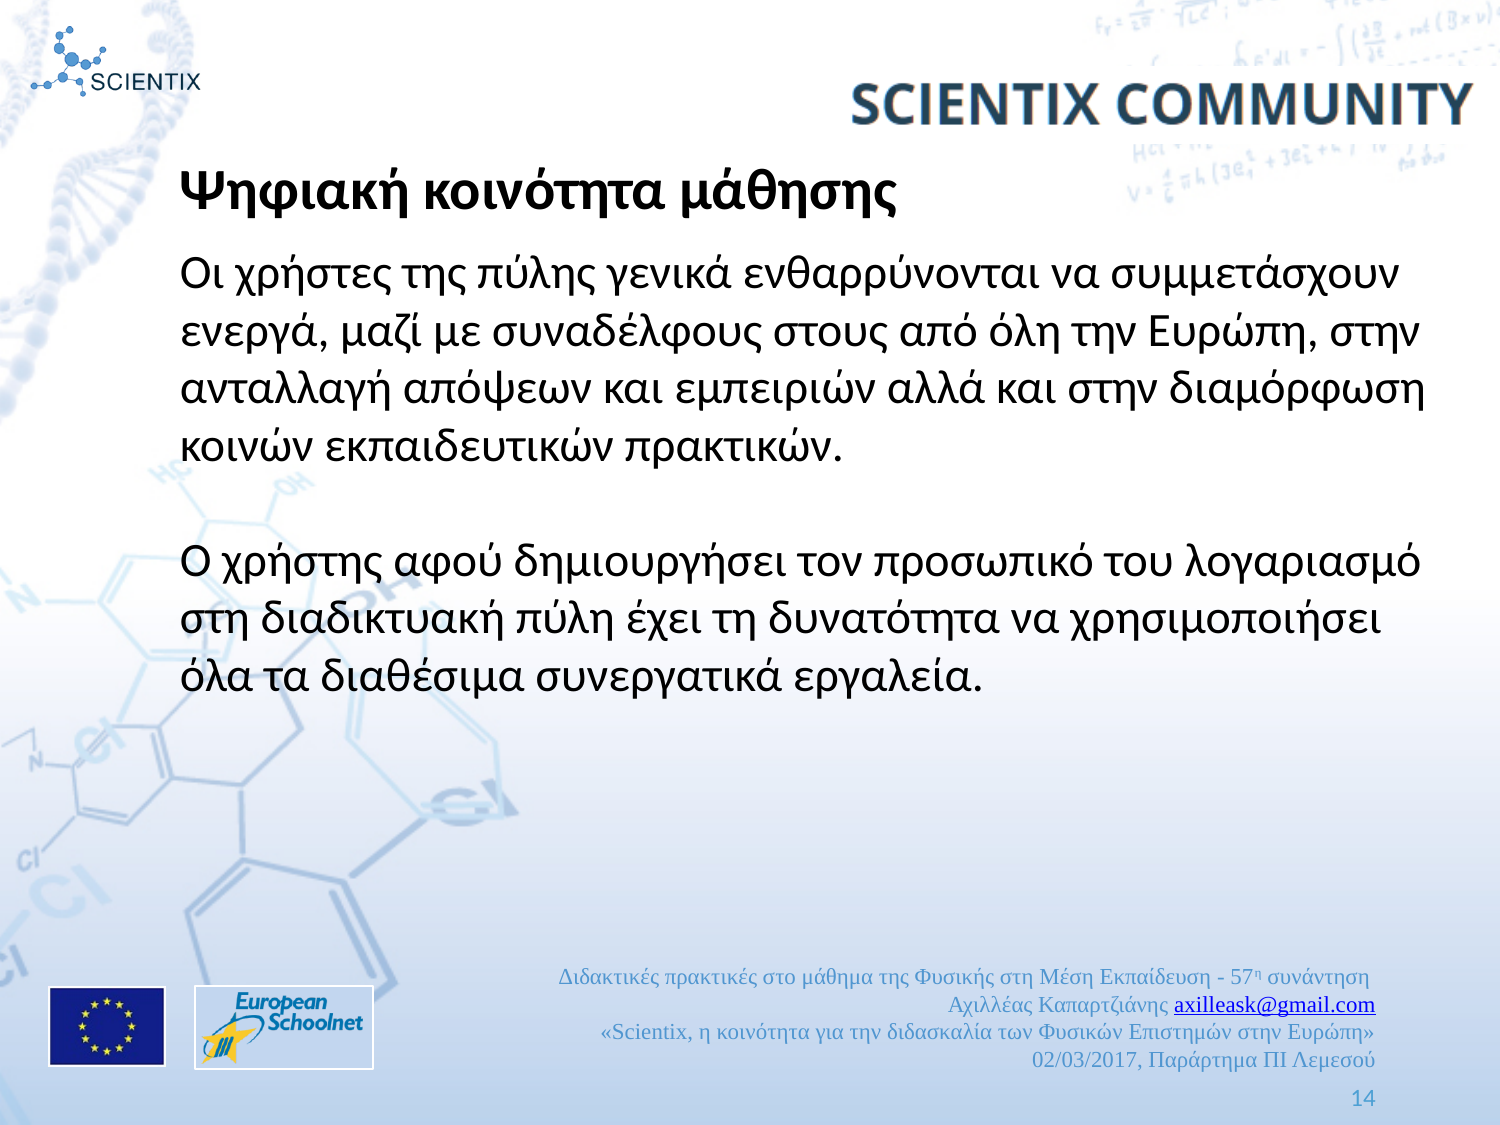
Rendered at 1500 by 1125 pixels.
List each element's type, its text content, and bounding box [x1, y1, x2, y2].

picture [0, 0, 1500, 1125]
text_box Ψηφιακή κοινότητα μάθησης Οι χρήστες της πύλης γενικά ενθαρρύνονται να συμμετάσχουν ενεργά, μαζί με συναδέλφους στους από όλη την Ευρώπη, στην ανταλλαγή απόψεων και εμπειριών αλλά και στην διαμόρφωση κοινών εκπαιδευτικών πρακτικών. Ο χρήστης αφού δημιουργήσει τον προσωπικό του λογαριασμό στη διαδικτυακή πύλη έχει τη δυνατότητα να χρησιμοποιήσει όλα τα διαθέσιμα συνεργατικά εργαλεία. [165, 143, 1445, 778]
